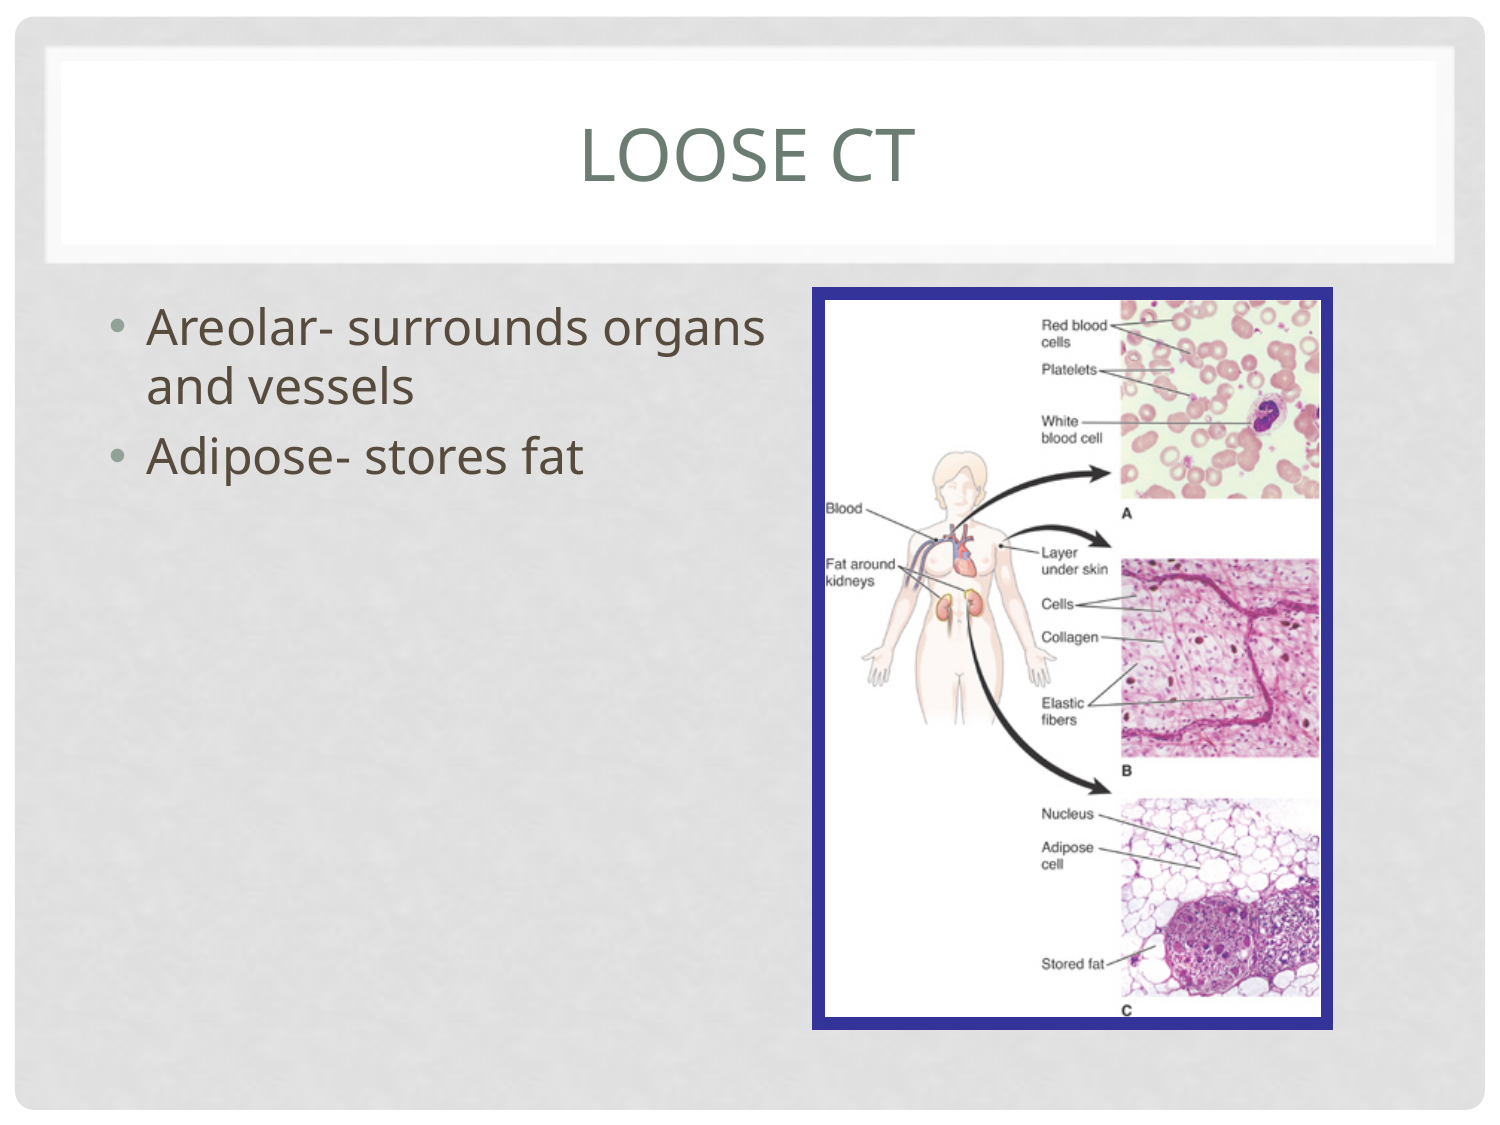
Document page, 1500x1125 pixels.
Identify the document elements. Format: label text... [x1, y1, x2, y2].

title Loose ct [69, 66, 1425, 238]
picture [824, 299, 1321, 1018]
list Areolar- surrounds organs and vessels Adipose- stores fat [75, 287, 812, 1005]
